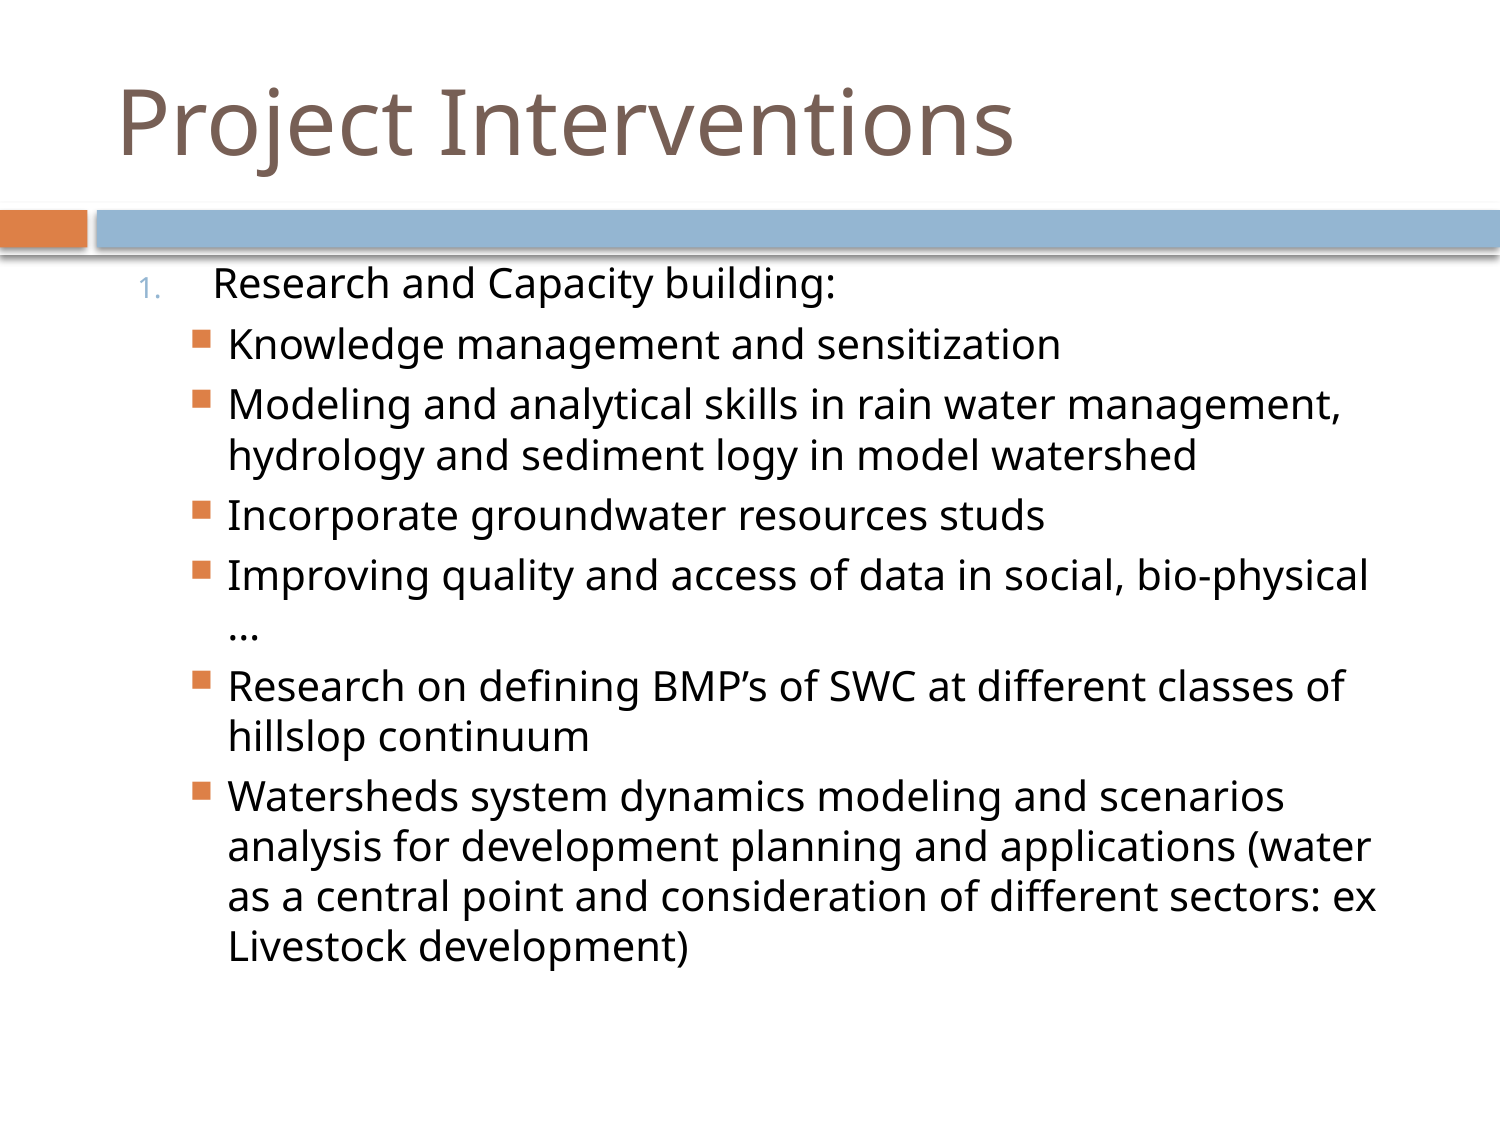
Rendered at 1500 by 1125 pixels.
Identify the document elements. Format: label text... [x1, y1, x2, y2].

title Project Interventions [100, 37, 1438, 200]
list Research and Capacity building: Knowledge management and sensitization Modeling and analytical skills in rain water management, hydrology and sediment logy in model watershed Incorporate groundwater resources studs Improving quality and access of data in social, bio-physical … Research on defining BMP’s of SWC at different classes of hillslop continuum Watersheds system dynamics modeling and scenarios analysis for development planning and applications (water as a central point and consideration of different sectors: ex Livestock development) [62, 249, 1400, 988]
